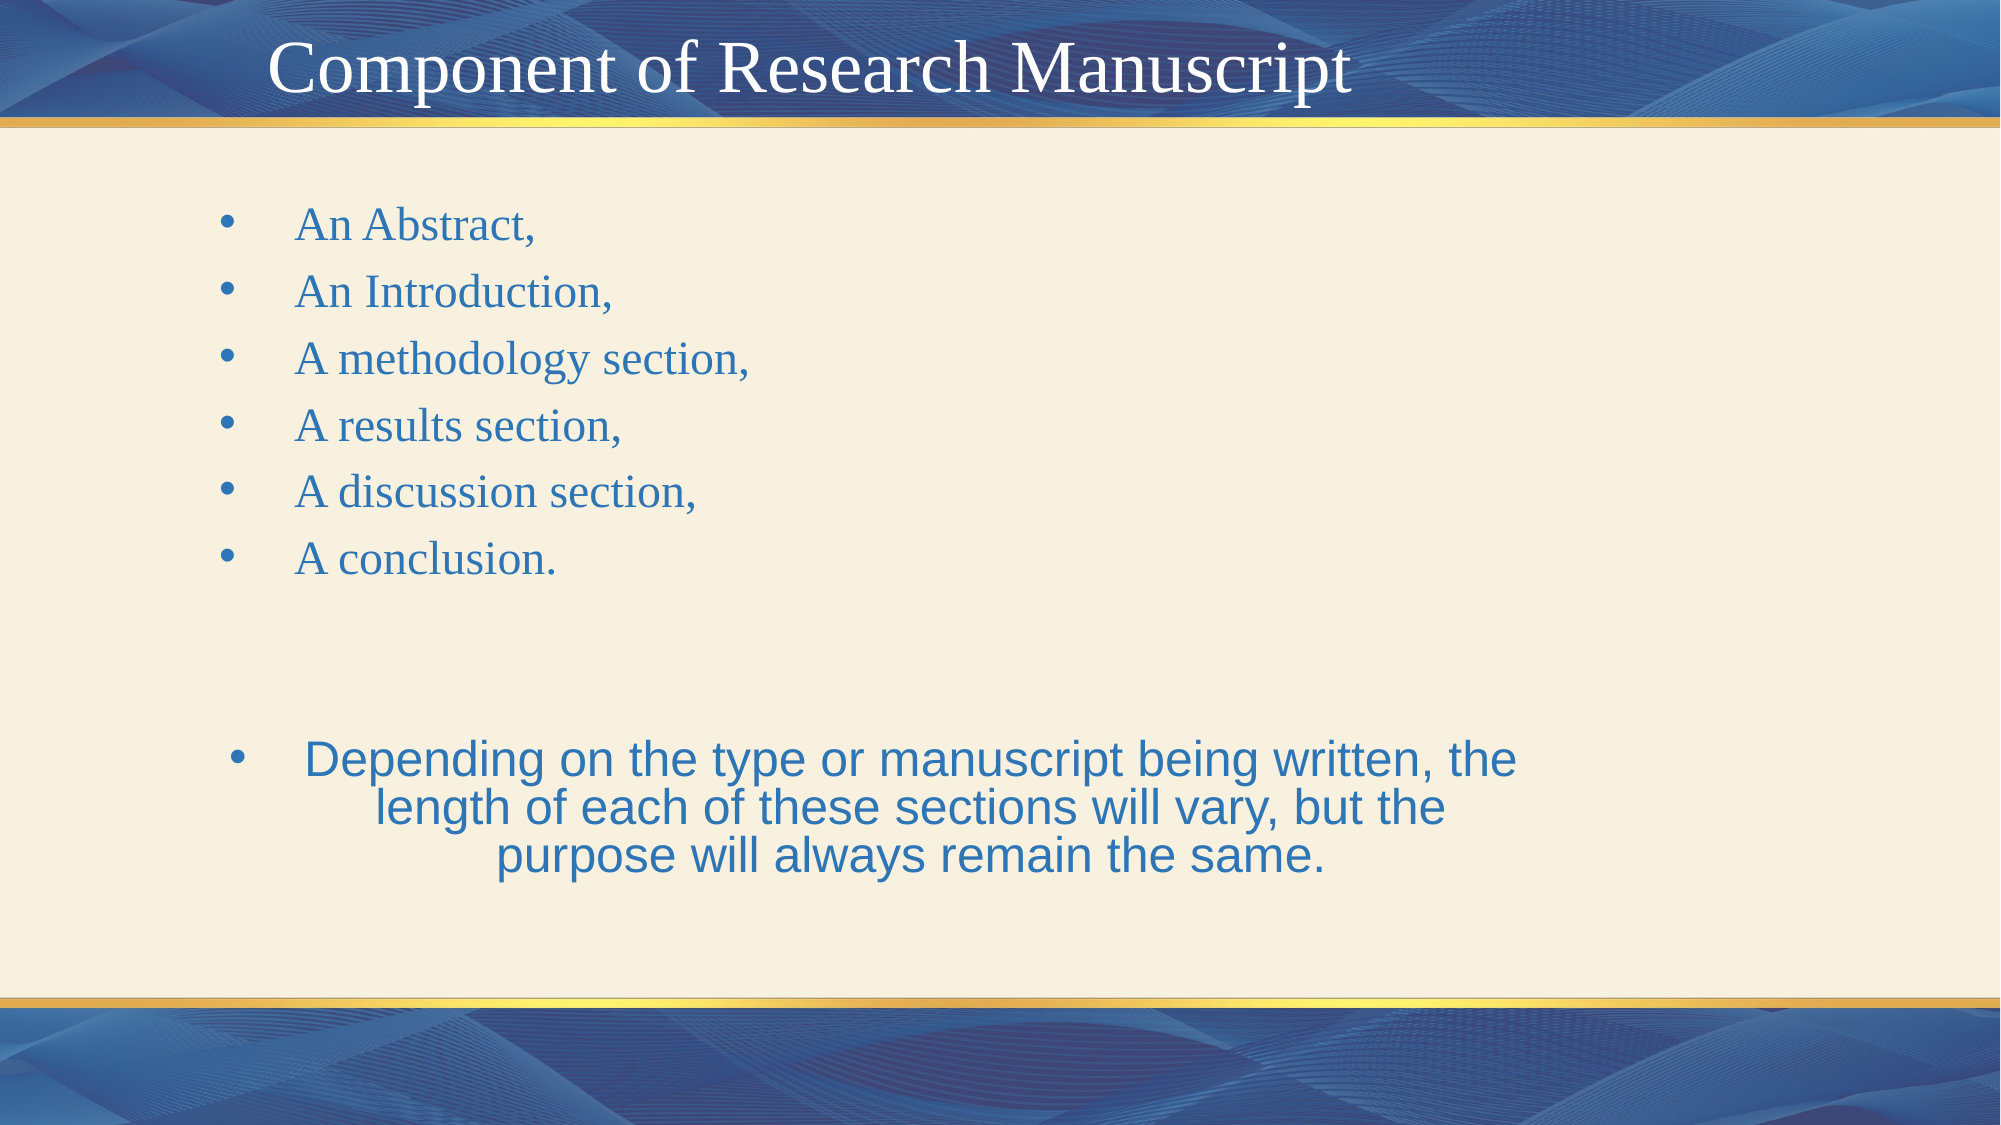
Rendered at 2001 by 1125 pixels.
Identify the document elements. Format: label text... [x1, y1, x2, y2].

title Component of Research Manuscript [252, 0, 1603, 138]
picture [0, 0, 2001, 1125]
list An Abstract, An Introduction, A methodology section, A results section, A discussion section, A conclusion. Depending on the type or manuscript being written, the length of each of these sections will vary, but the purpose will always remain the same. [193, 196, 1544, 947]
